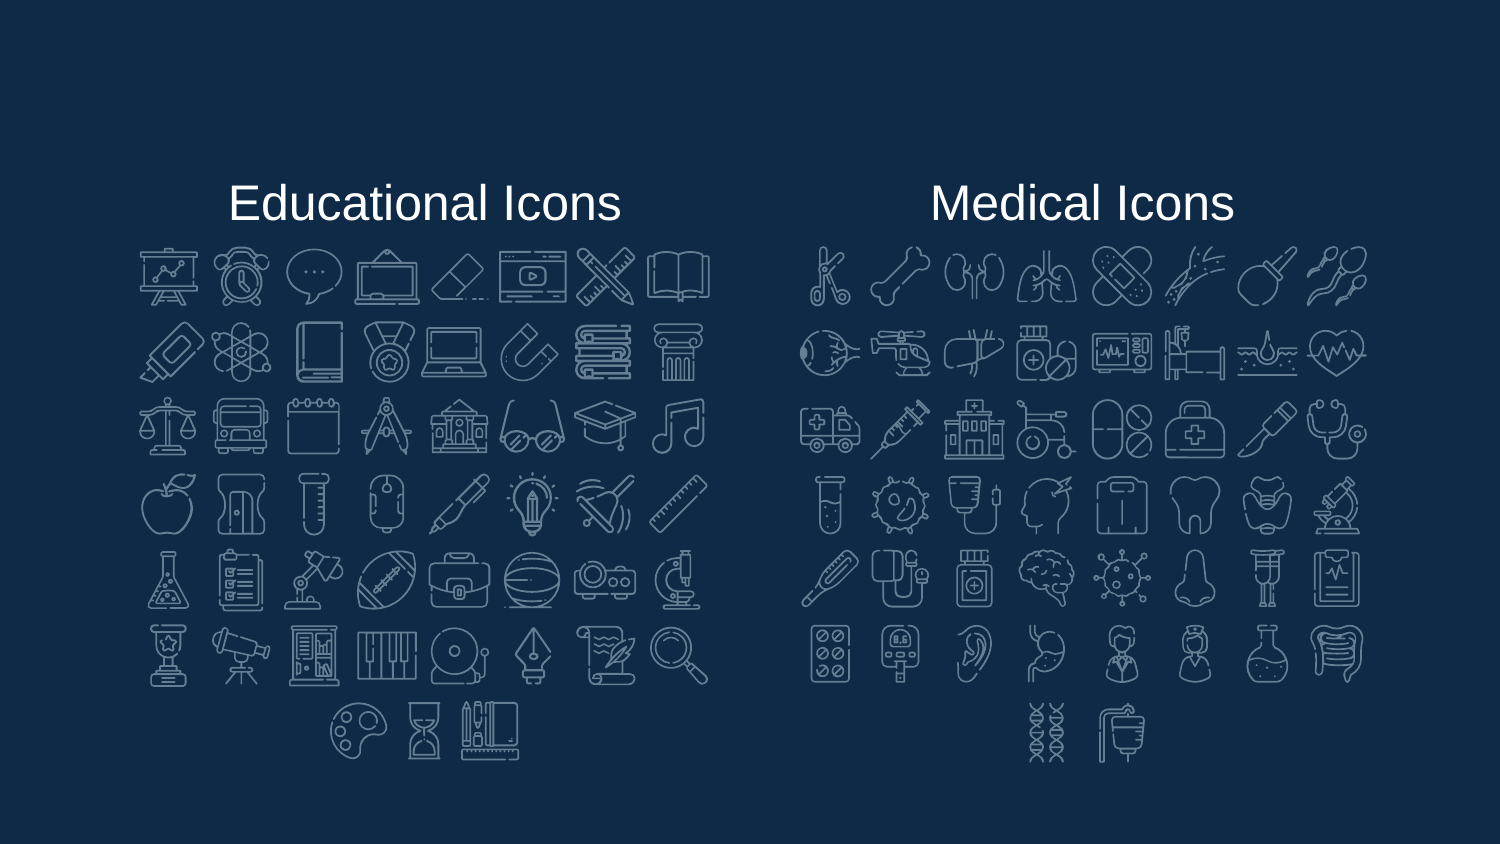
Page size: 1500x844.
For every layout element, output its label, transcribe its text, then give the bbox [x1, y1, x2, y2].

text_box [1237, 246, 1298, 307]
text_box [298, 472, 330, 536]
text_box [286, 397, 340, 455]
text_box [1306, 398, 1369, 460]
text_box [354, 248, 420, 305]
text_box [800, 549, 860, 608]
text_box [429, 473, 490, 535]
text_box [799, 405, 861, 454]
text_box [798, 329, 861, 377]
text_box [288, 625, 340, 687]
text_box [956, 624, 996, 683]
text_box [1090, 245, 1155, 307]
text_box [1164, 400, 1226, 459]
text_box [810, 245, 852, 307]
text_box [1105, 624, 1139, 683]
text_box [870, 329, 931, 377]
text_box [212, 626, 271, 685]
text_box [1306, 245, 1370, 307]
text_box [870, 399, 931, 460]
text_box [575, 474, 636, 534]
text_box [881, 624, 920, 683]
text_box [506, 471, 559, 537]
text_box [647, 626, 709, 685]
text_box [871, 549, 932, 608]
text_box [647, 251, 710, 303]
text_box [956, 549, 993, 608]
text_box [814, 475, 846, 535]
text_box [285, 248, 343, 305]
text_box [1027, 624, 1071, 683]
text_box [326, 702, 389, 760]
text_box [139, 396, 197, 456]
text_box [1164, 325, 1226, 381]
text_box [1306, 329, 1367, 377]
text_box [810, 624, 851, 683]
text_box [942, 252, 1007, 300]
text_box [1313, 475, 1361, 535]
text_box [1164, 245, 1226, 307]
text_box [428, 552, 491, 609]
title Educational Icons [139, 155, 711, 235]
text_box [649, 474, 708, 534]
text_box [1016, 249, 1078, 303]
text_box [943, 329, 1005, 378]
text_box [356, 550, 417, 610]
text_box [218, 548, 264, 612]
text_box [212, 397, 269, 455]
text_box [498, 250, 567, 303]
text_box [421, 326, 488, 378]
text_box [295, 321, 344, 384]
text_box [869, 246, 931, 307]
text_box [362, 321, 417, 383]
text_box [1169, 476, 1221, 535]
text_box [460, 700, 520, 761]
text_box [653, 323, 704, 382]
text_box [654, 549, 701, 611]
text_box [1029, 702, 1064, 763]
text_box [149, 624, 187, 688]
text_box [369, 474, 405, 534]
text_box [948, 475, 1001, 535]
text_box [514, 627, 552, 685]
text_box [430, 398, 489, 454]
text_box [217, 473, 266, 536]
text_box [427, 627, 490, 685]
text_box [1091, 332, 1153, 374]
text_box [1098, 702, 1146, 763]
text_box [1250, 549, 1285, 607]
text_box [1015, 399, 1077, 460]
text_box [651, 398, 705, 455]
text_box [1242, 476, 1292, 535]
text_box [283, 550, 345, 610]
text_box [212, 246, 271, 307]
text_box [140, 473, 197, 535]
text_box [1019, 475, 1073, 535]
text_box [575, 324, 632, 380]
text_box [499, 399, 566, 453]
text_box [943, 399, 1005, 460]
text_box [575, 625, 636, 686]
text_box [1237, 401, 1298, 458]
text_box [1236, 329, 1298, 377]
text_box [146, 550, 190, 610]
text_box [1313, 549, 1360, 608]
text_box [1178, 624, 1212, 683]
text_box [1241, 624, 1291, 683]
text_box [431, 253, 490, 301]
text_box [1017, 549, 1076, 608]
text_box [407, 701, 441, 760]
text_box [574, 400, 637, 452]
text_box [573, 560, 637, 600]
text_box [357, 631, 417, 680]
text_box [497, 322, 560, 382]
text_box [1092, 548, 1152, 607]
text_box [1096, 475, 1148, 535]
text_box [1310, 624, 1364, 683]
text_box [870, 475, 931, 535]
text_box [503, 551, 561, 609]
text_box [139, 247, 198, 306]
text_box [1171, 549, 1218, 608]
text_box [360, 396, 413, 456]
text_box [139, 321, 206, 384]
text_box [1091, 398, 1154, 460]
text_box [210, 321, 274, 383]
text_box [1016, 325, 1078, 382]
text_box [575, 246, 636, 307]
title Medical Icons [797, 155, 1369, 235]
